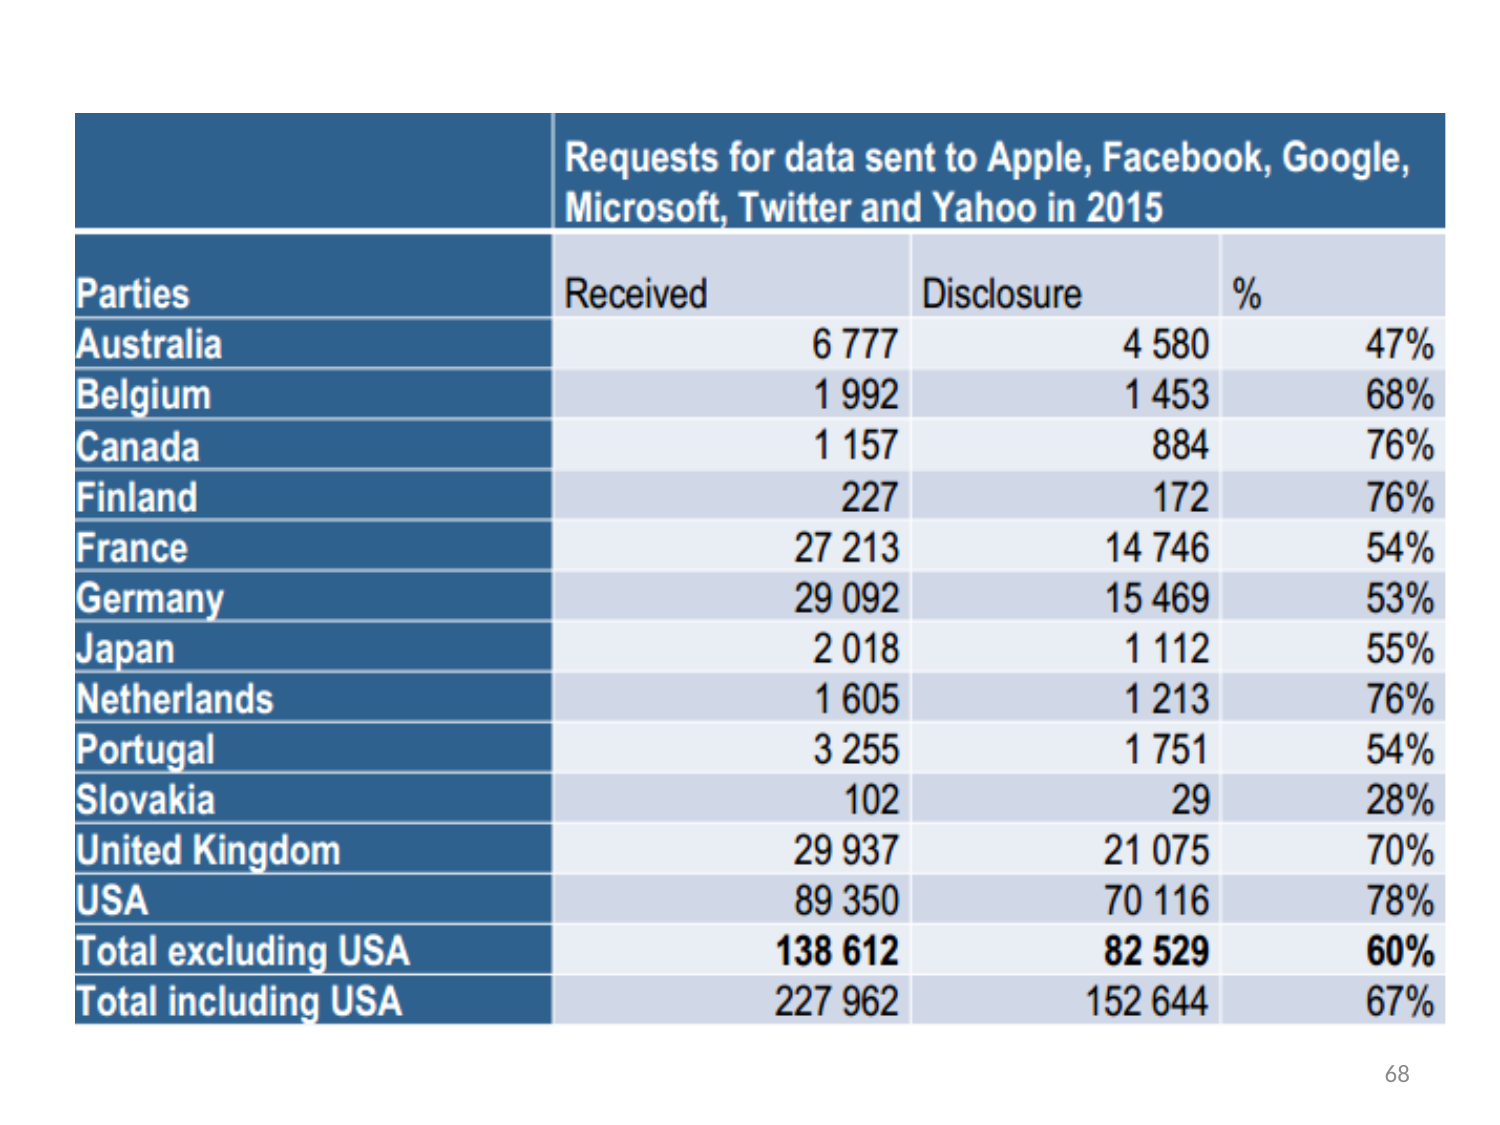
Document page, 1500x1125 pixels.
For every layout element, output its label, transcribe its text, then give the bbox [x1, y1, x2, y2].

slide_number 68 [1074, 1042, 1425, 1103]
picture [74, 113, 1446, 1030]
